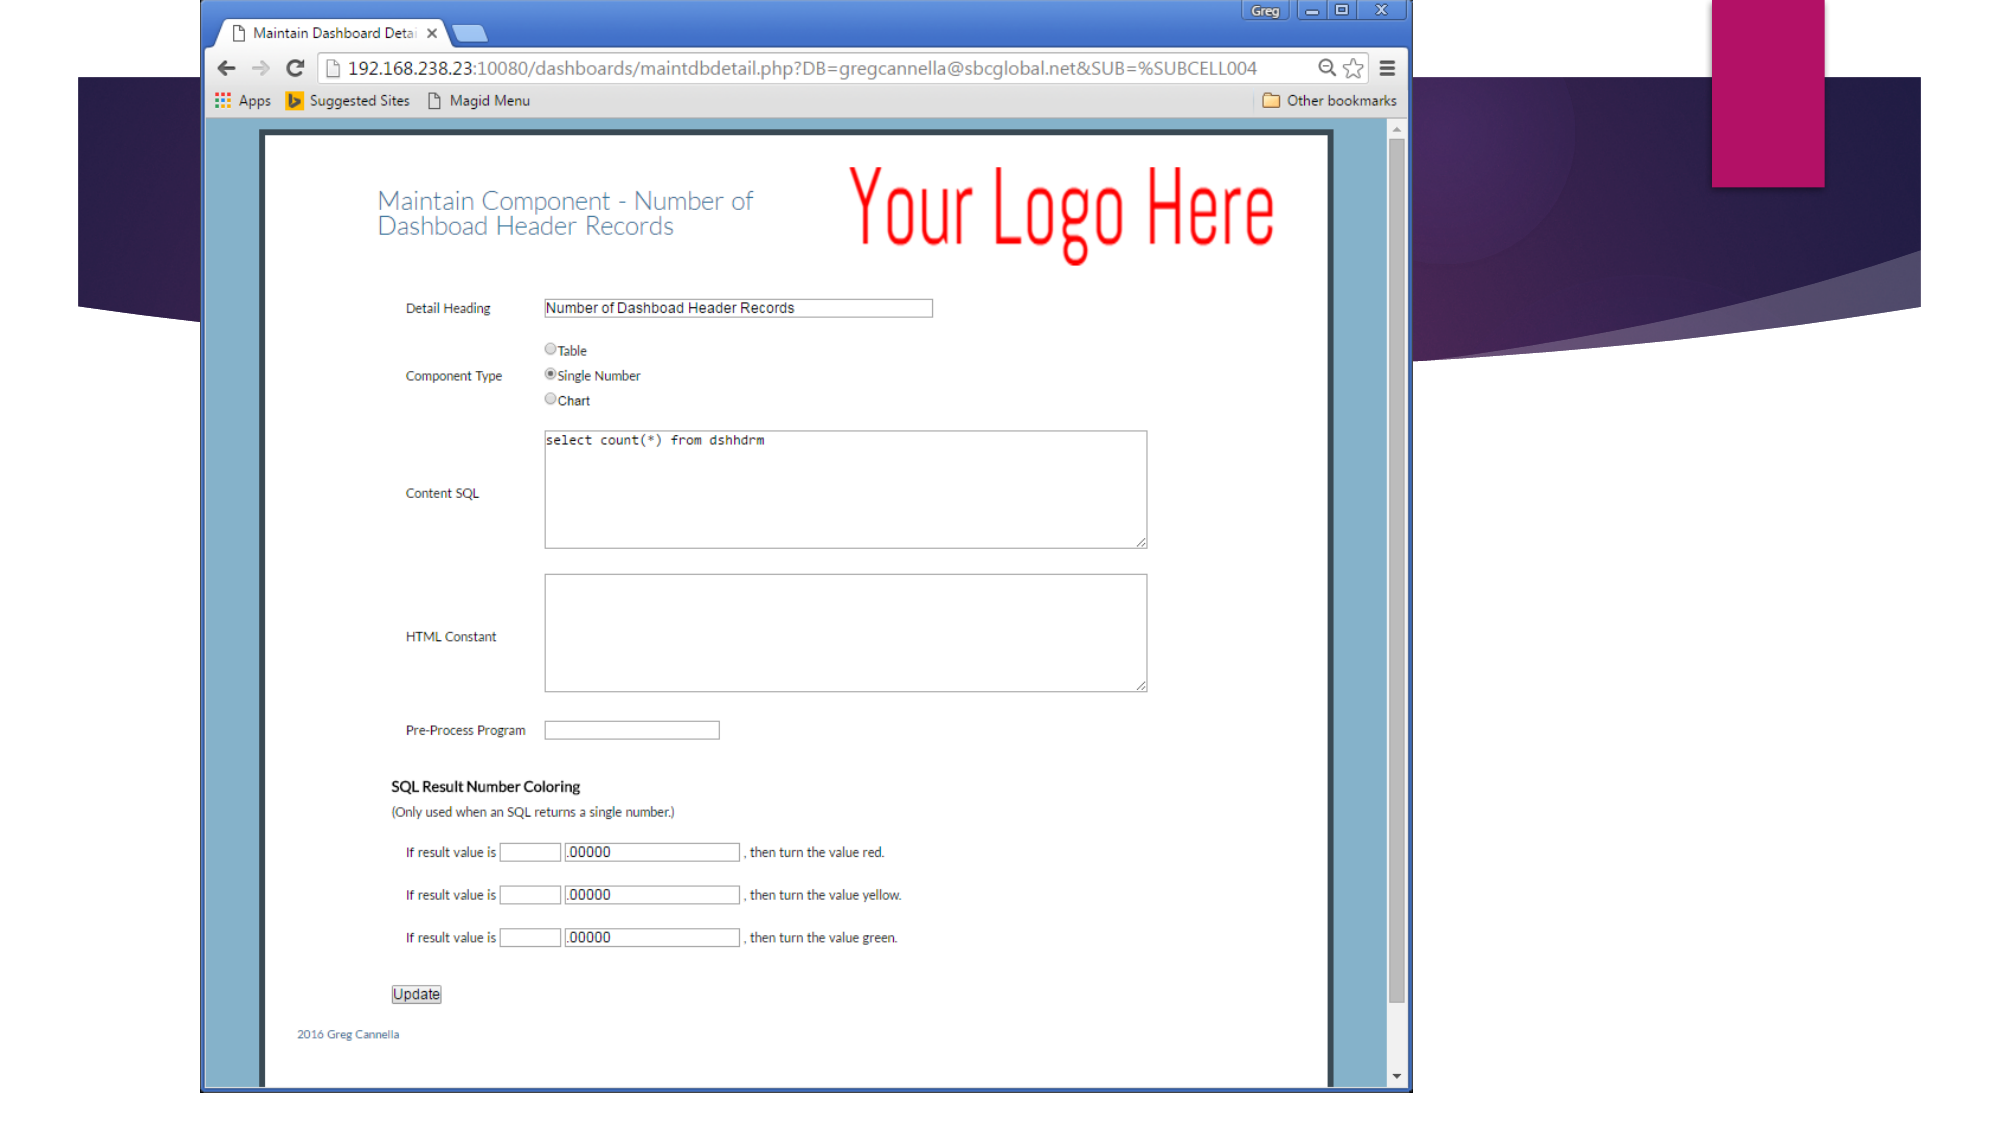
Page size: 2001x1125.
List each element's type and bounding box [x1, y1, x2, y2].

picture [199, 0, 1413, 1094]
